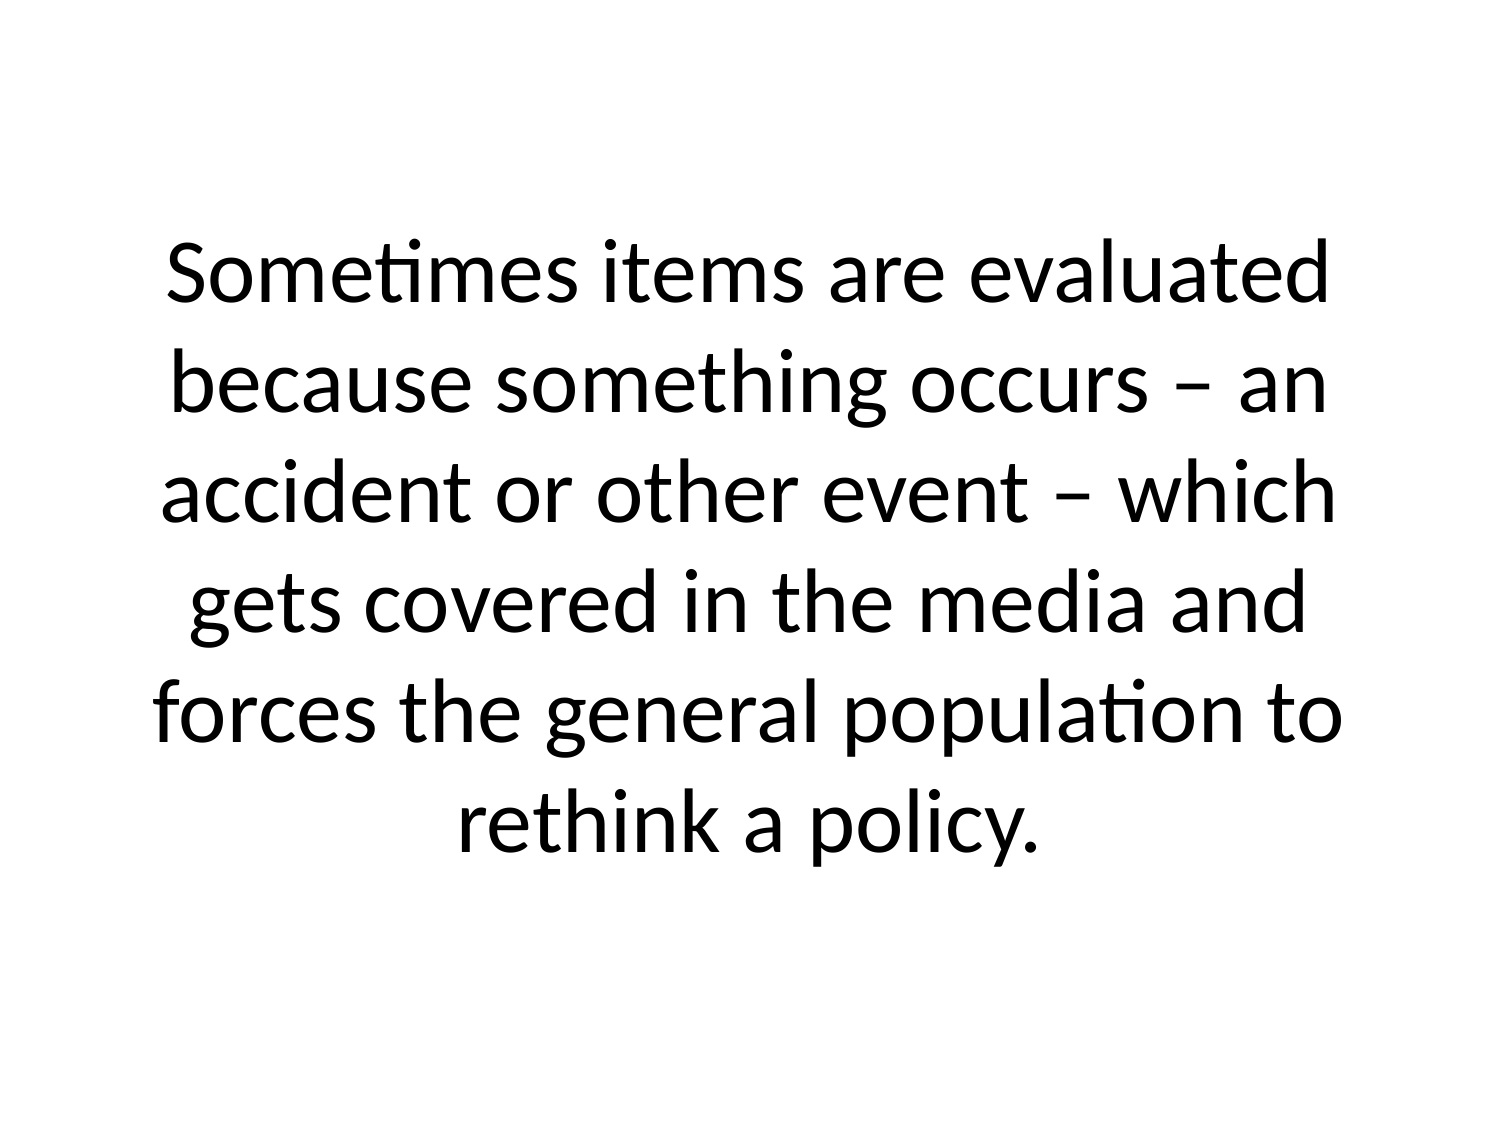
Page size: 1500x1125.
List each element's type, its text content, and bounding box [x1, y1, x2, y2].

title Sometimes items are evaluated because something occurs – an accident or other event – which gets covered in the media and forces the general population to rethink a policy. [75, 45, 1425, 1038]
